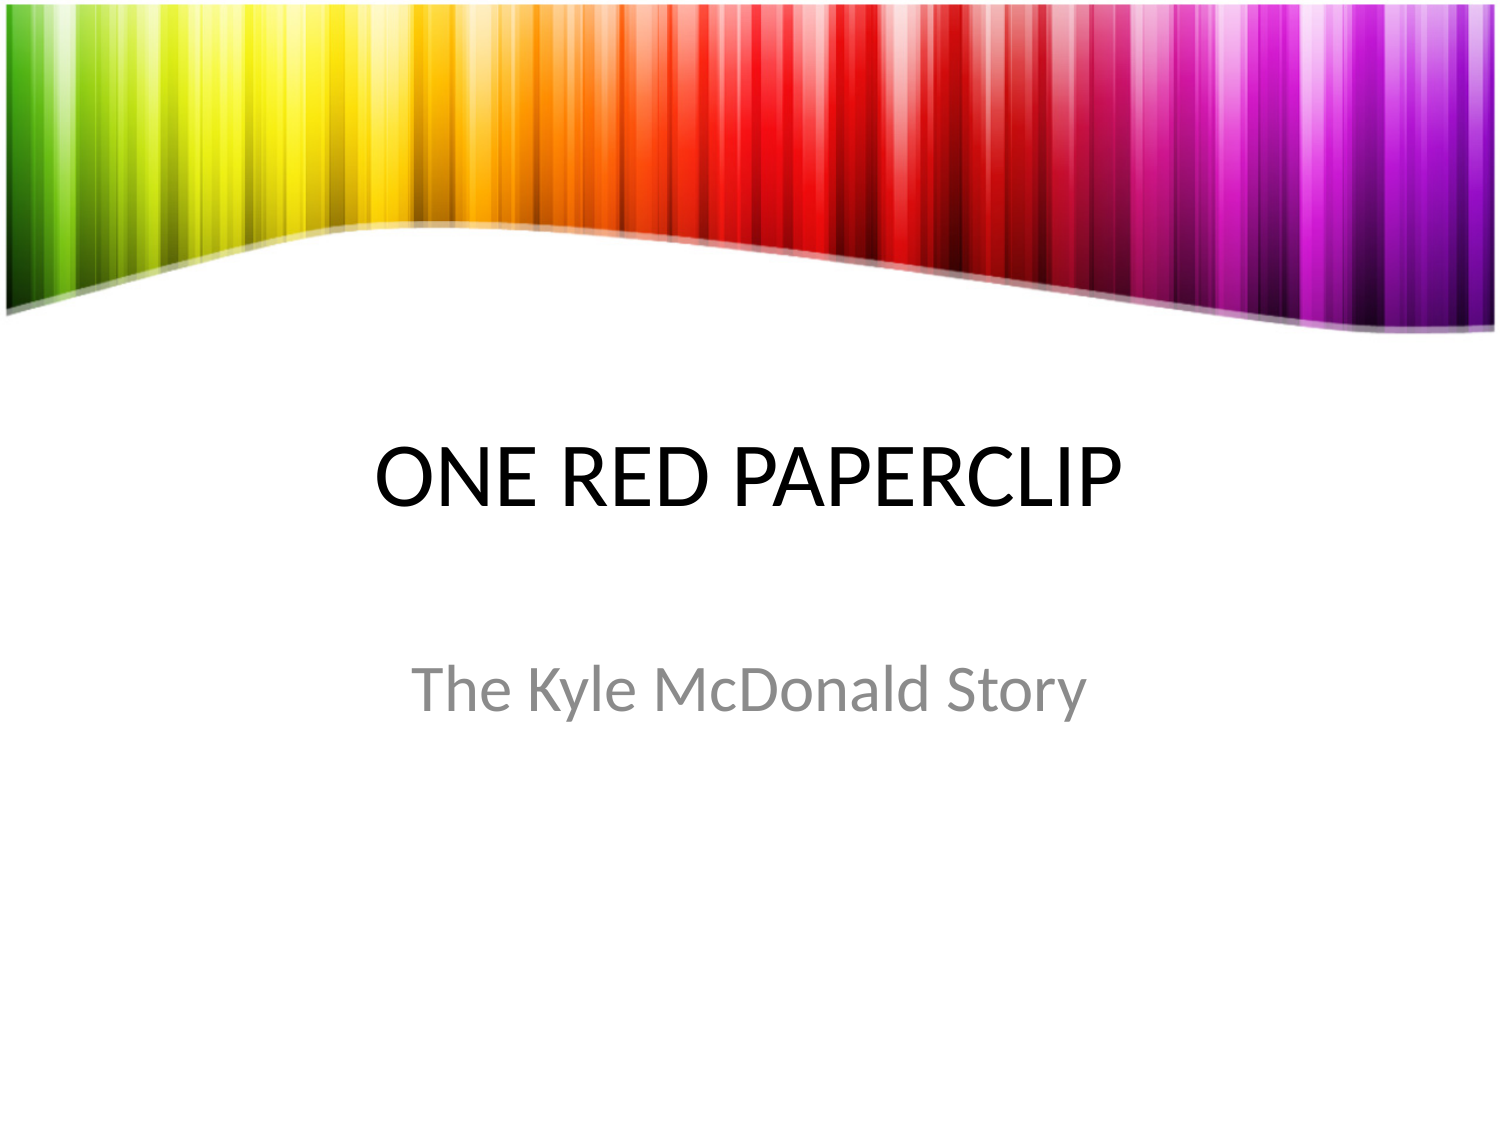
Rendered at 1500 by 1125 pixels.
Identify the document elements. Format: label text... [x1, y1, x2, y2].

title ONE RED PAPERCLIP [112, 349, 1388, 591]
picture [0, 0, 1500, 1125]
subtitle The Kyle McDonald Story [224, 637, 1276, 926]
